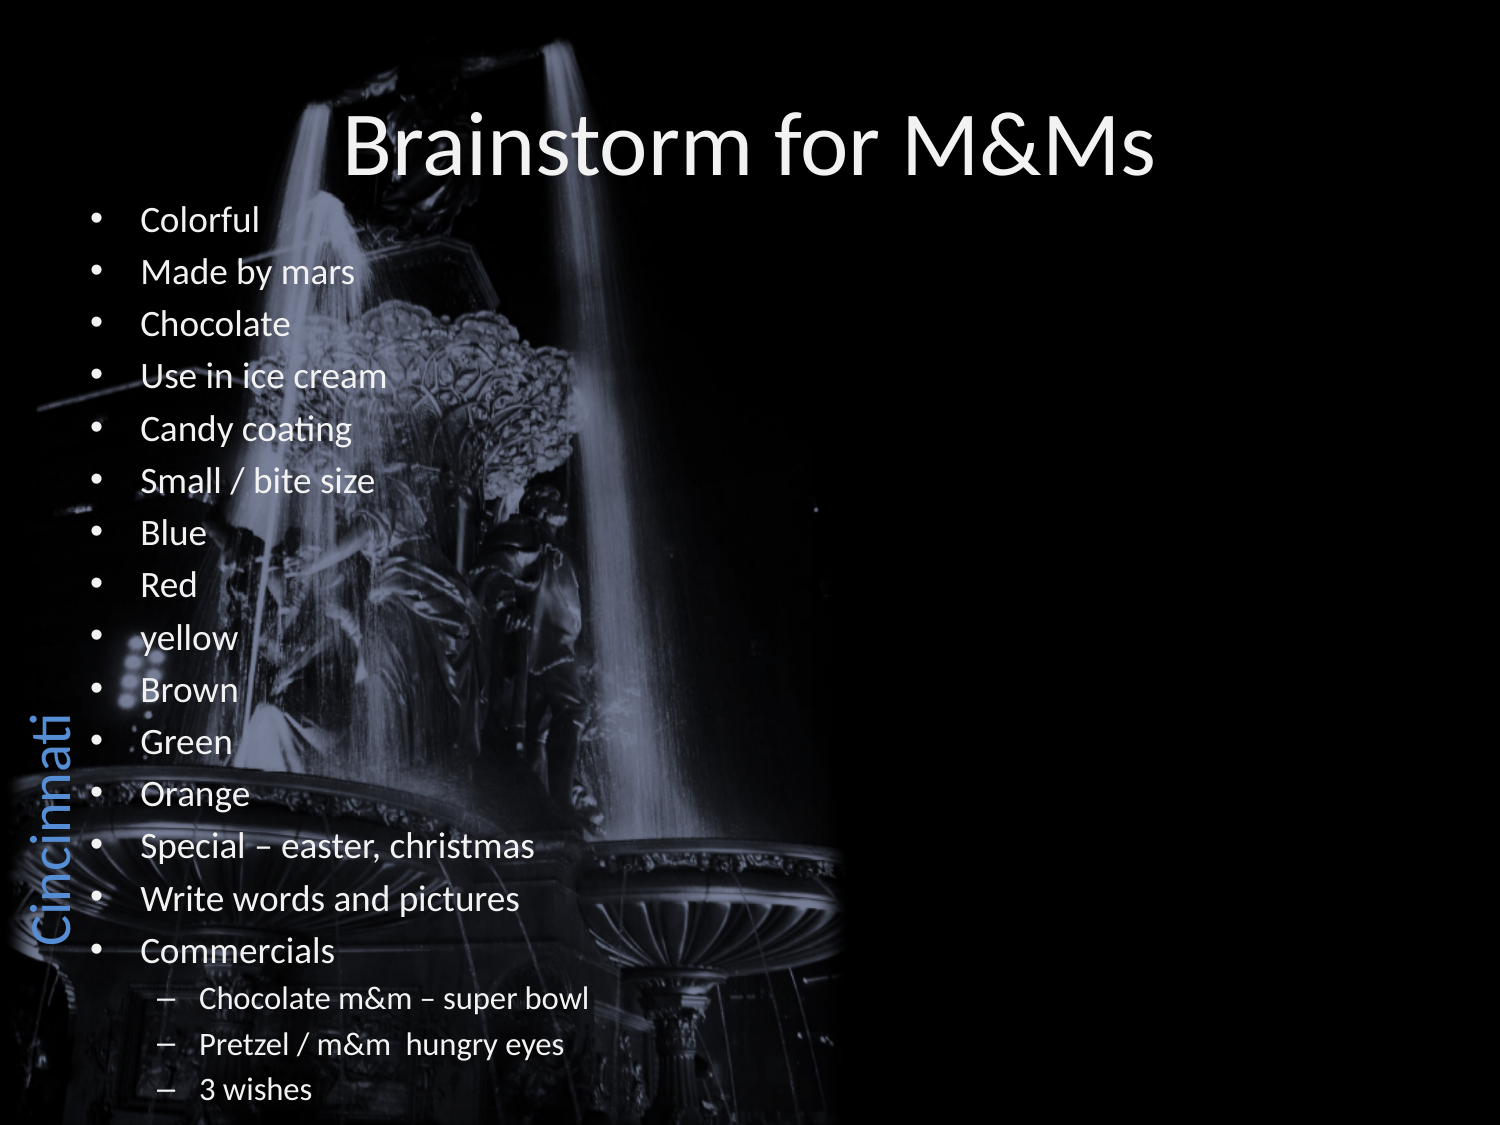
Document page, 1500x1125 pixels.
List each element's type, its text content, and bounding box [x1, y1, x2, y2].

title Brainstorm for M&Ms [75, 45, 1425, 187]
list Colorful Made by mars Chocolate Use in ice cream Candy coating Small / bite size Blue Red yellow Brown Green Orange Special – easter, christmas Write words and pictures Commercials Chocolate m&m – super bowl Pretzel / m&m hungry eyes 3 wishes [75, 187, 1463, 1125]
